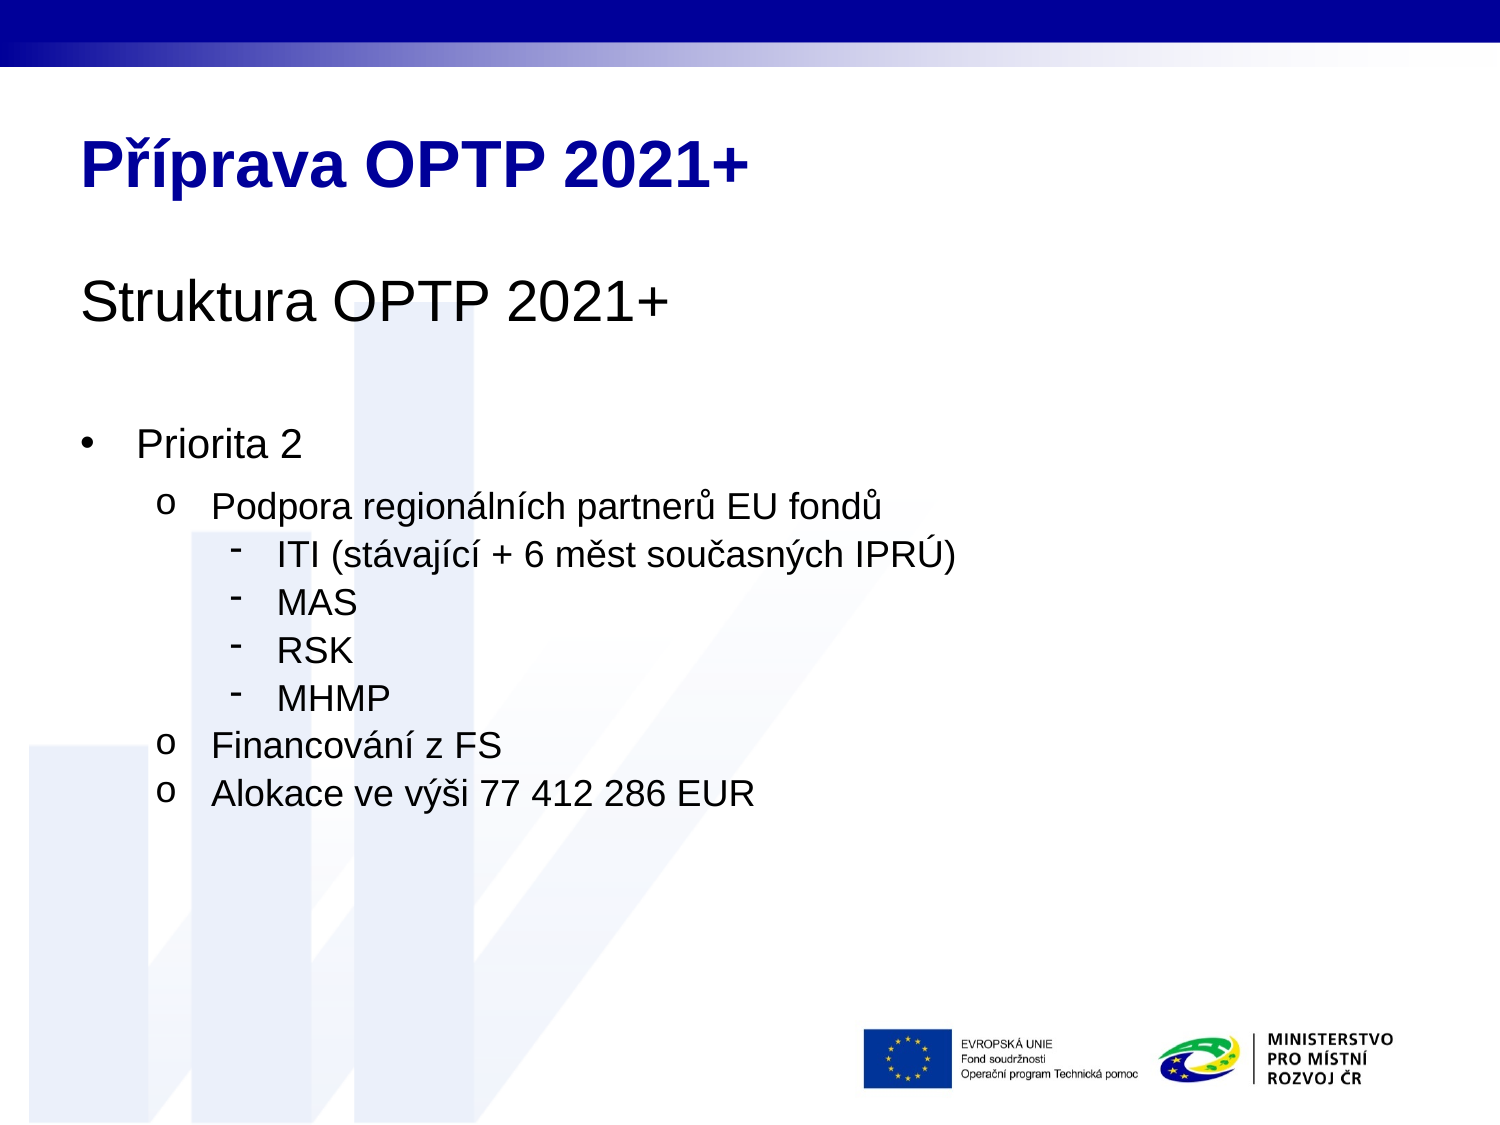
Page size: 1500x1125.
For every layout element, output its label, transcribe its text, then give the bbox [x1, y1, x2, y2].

list Struktura OPTP 2021+ Priorita 2 Podpora regionálních partnerů EU fondů ITI (stávající + 6 měst současných IPRÚ) MAS RSK MHMP Financování z FS Alokace ve výši 77 412 286 EUR [64, 255, 1425, 1012]
title Příprava OPTP 2021+ [64, 113, 1425, 197]
picture [29, 302, 1412, 1125]
